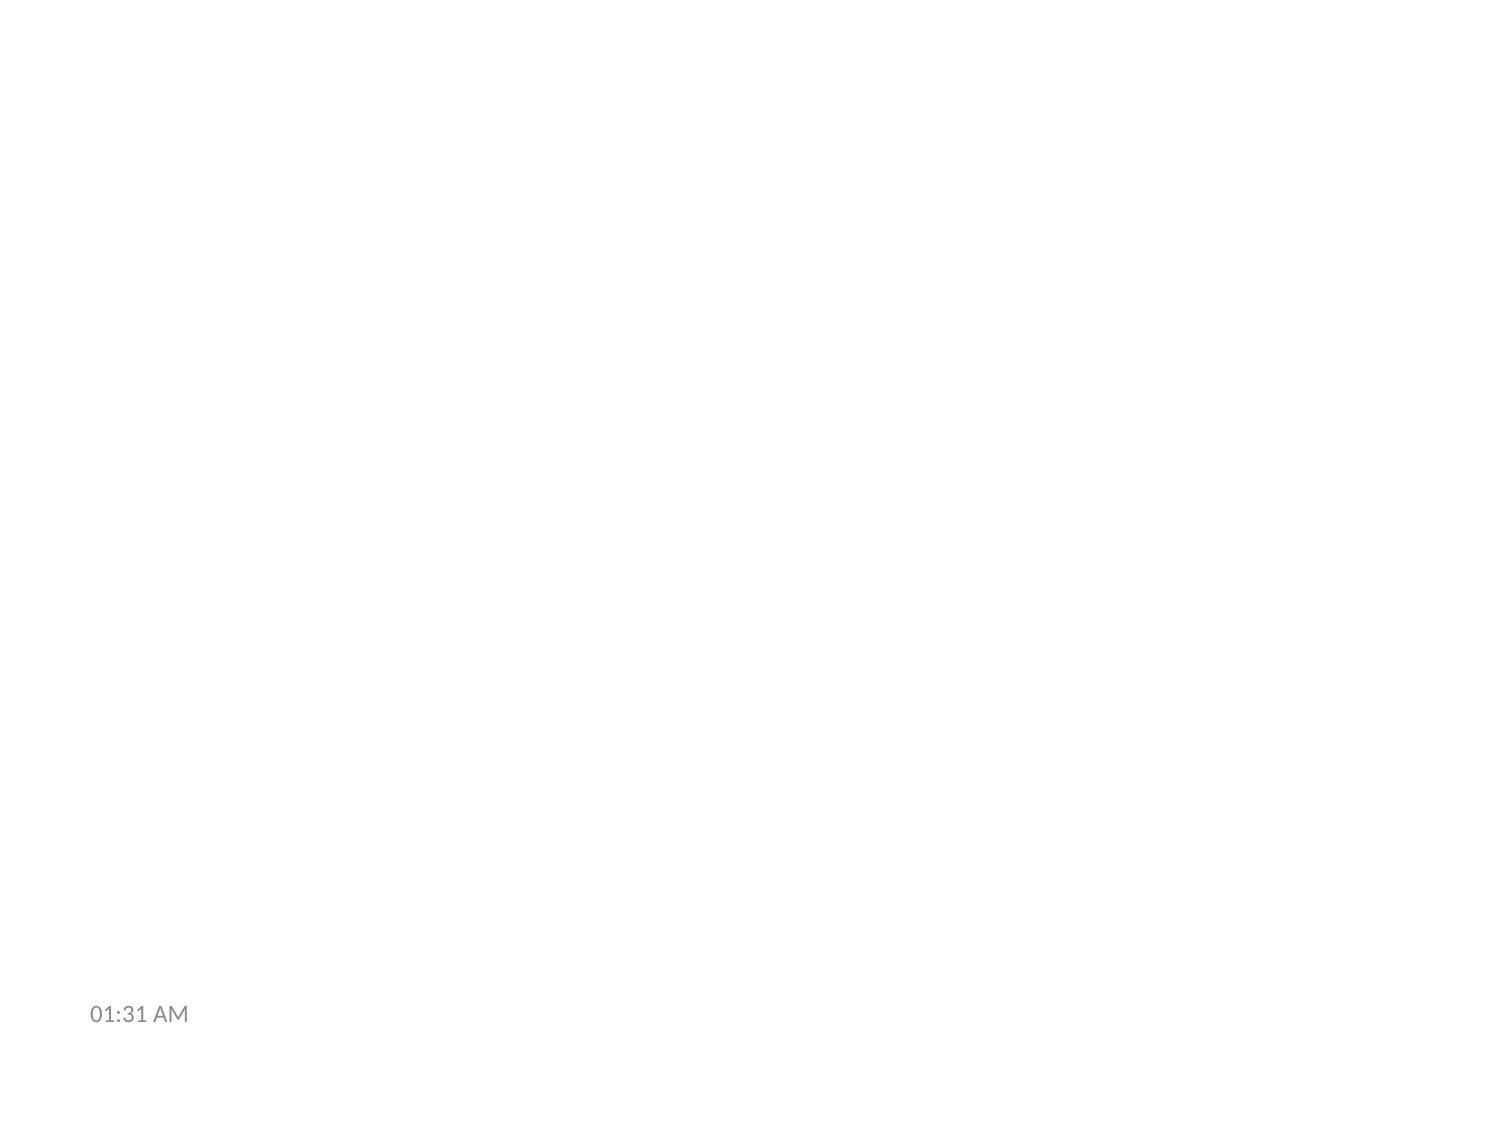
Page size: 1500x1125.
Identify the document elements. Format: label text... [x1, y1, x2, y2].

text_box 3:35 PM [75, 982, 425, 1043]
